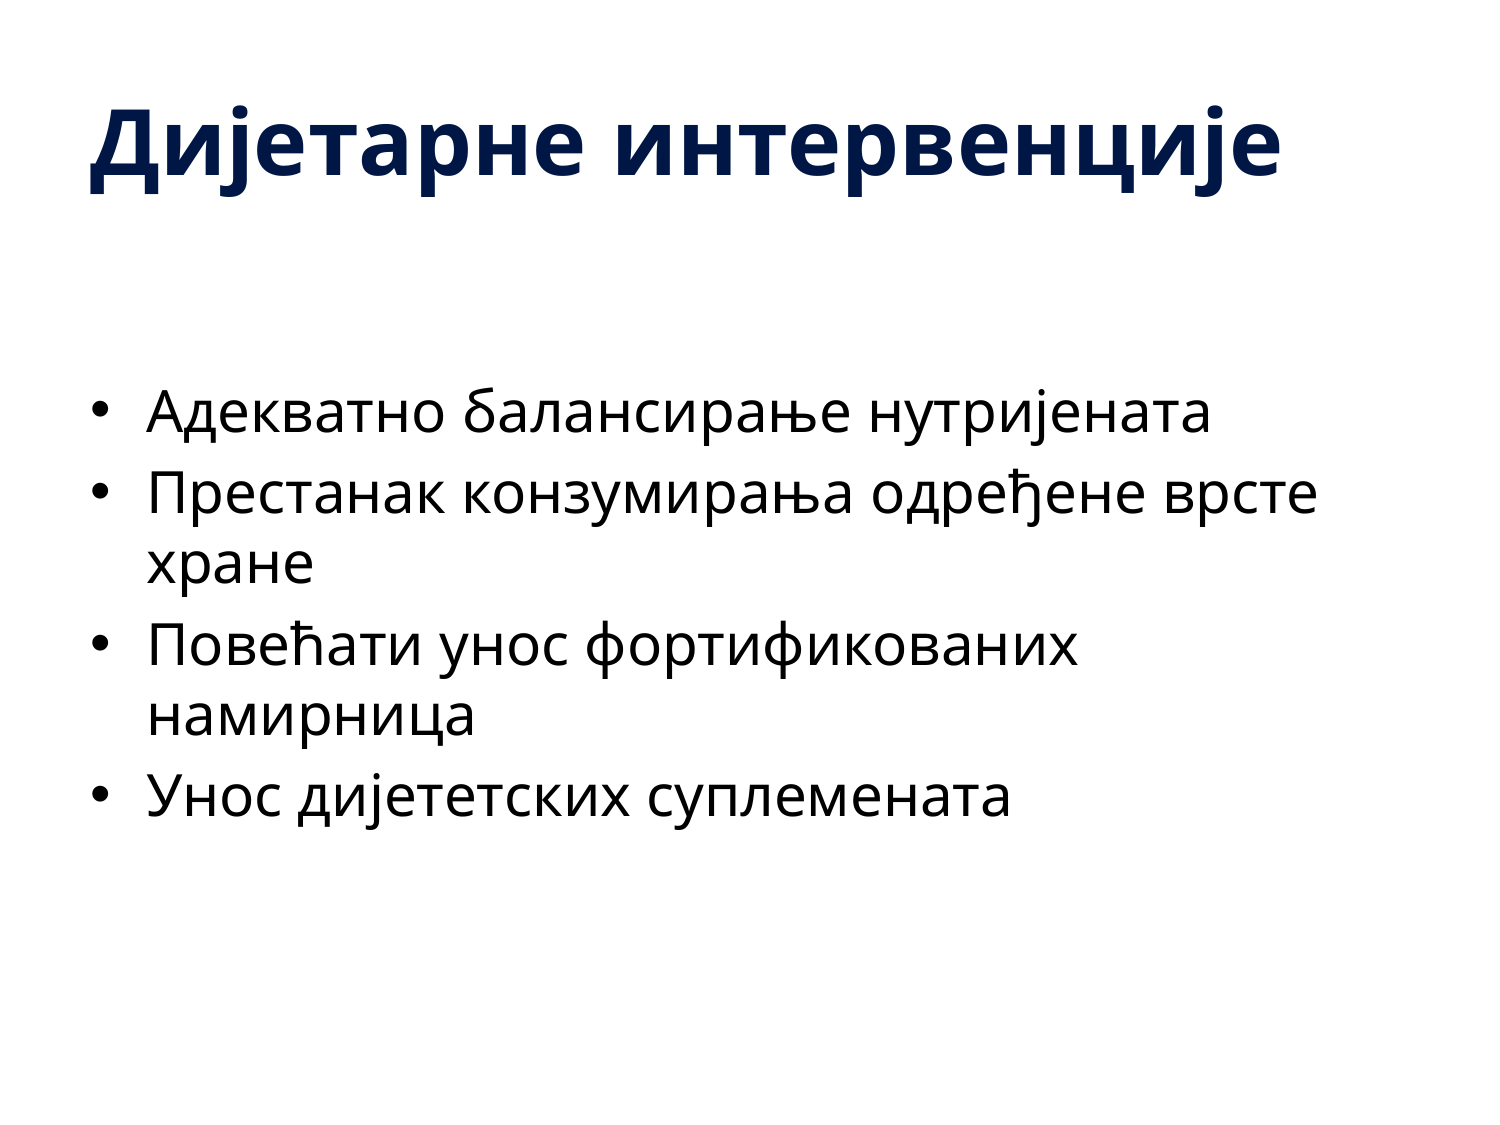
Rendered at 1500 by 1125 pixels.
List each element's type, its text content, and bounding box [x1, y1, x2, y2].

title Дијетарне интервенције [75, 45, 1425, 233]
list Адекватно балансирање нутријената Престанак конзумирања одређене врсте хране Повећати унос фортификованих намирница Унос дијететских суплемената [75, 366, 1425, 1032]
